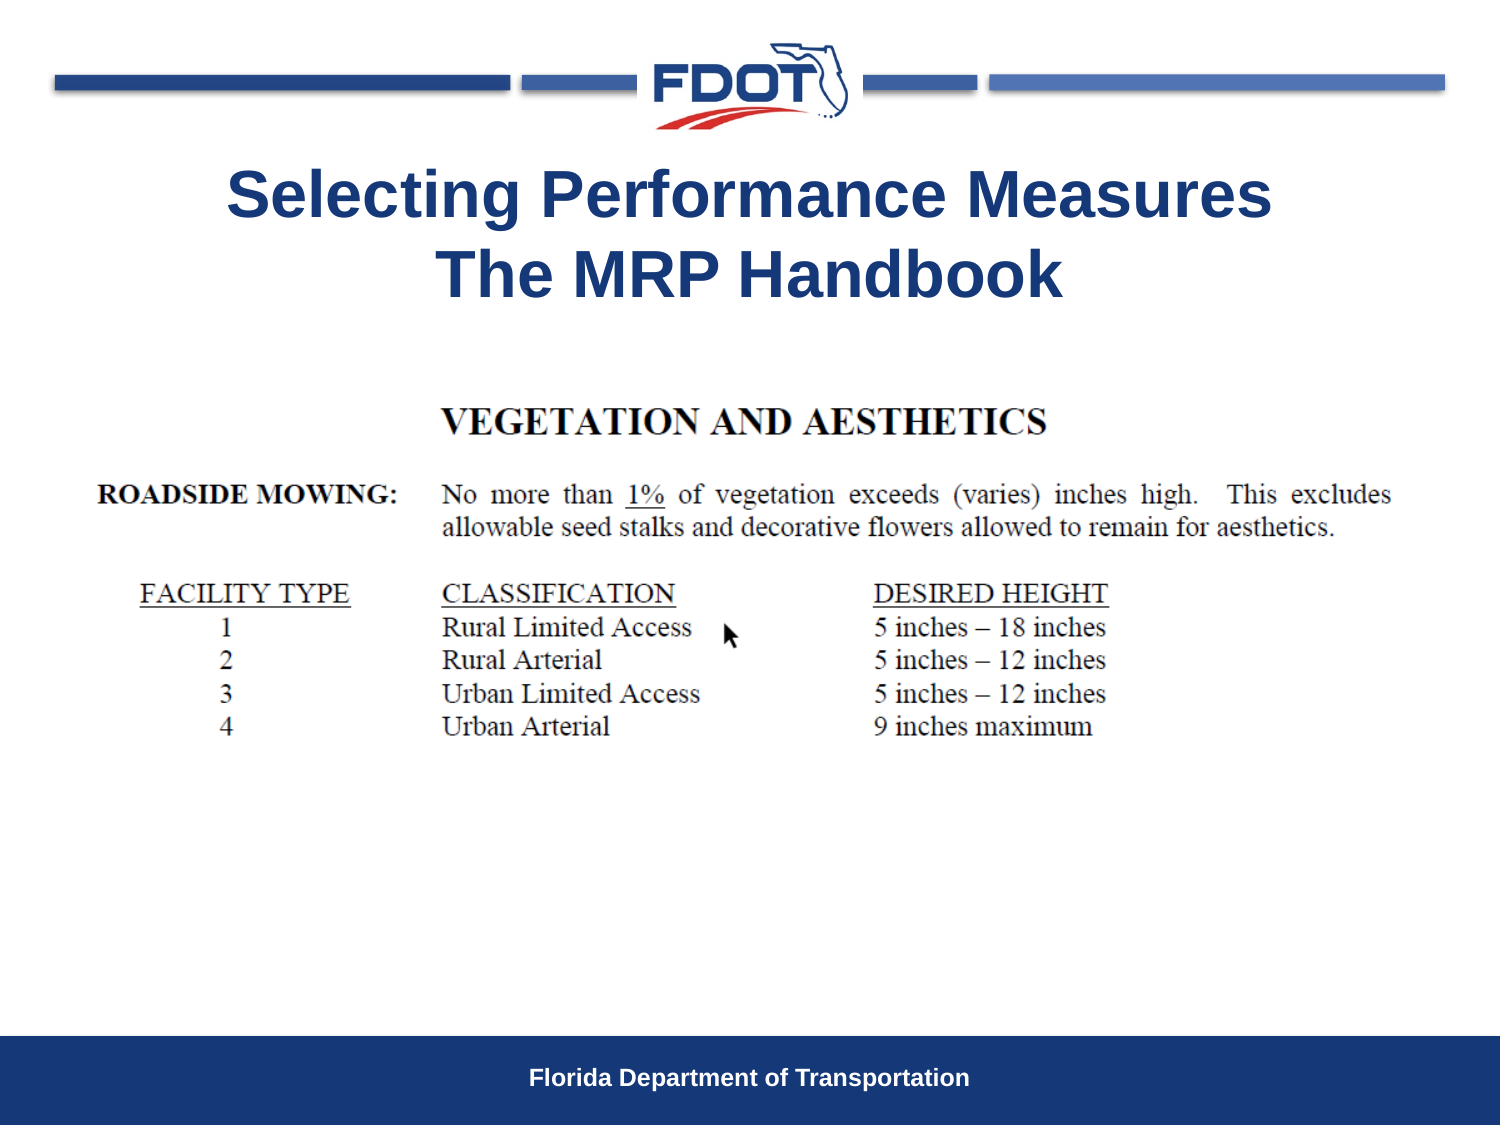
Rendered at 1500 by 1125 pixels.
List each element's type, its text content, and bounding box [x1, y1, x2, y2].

picture [637, 34, 863, 137]
title Selecting Performance Measures The MRP Handbook [71, 137, 1429, 325]
picture [70, 386, 1426, 767]
